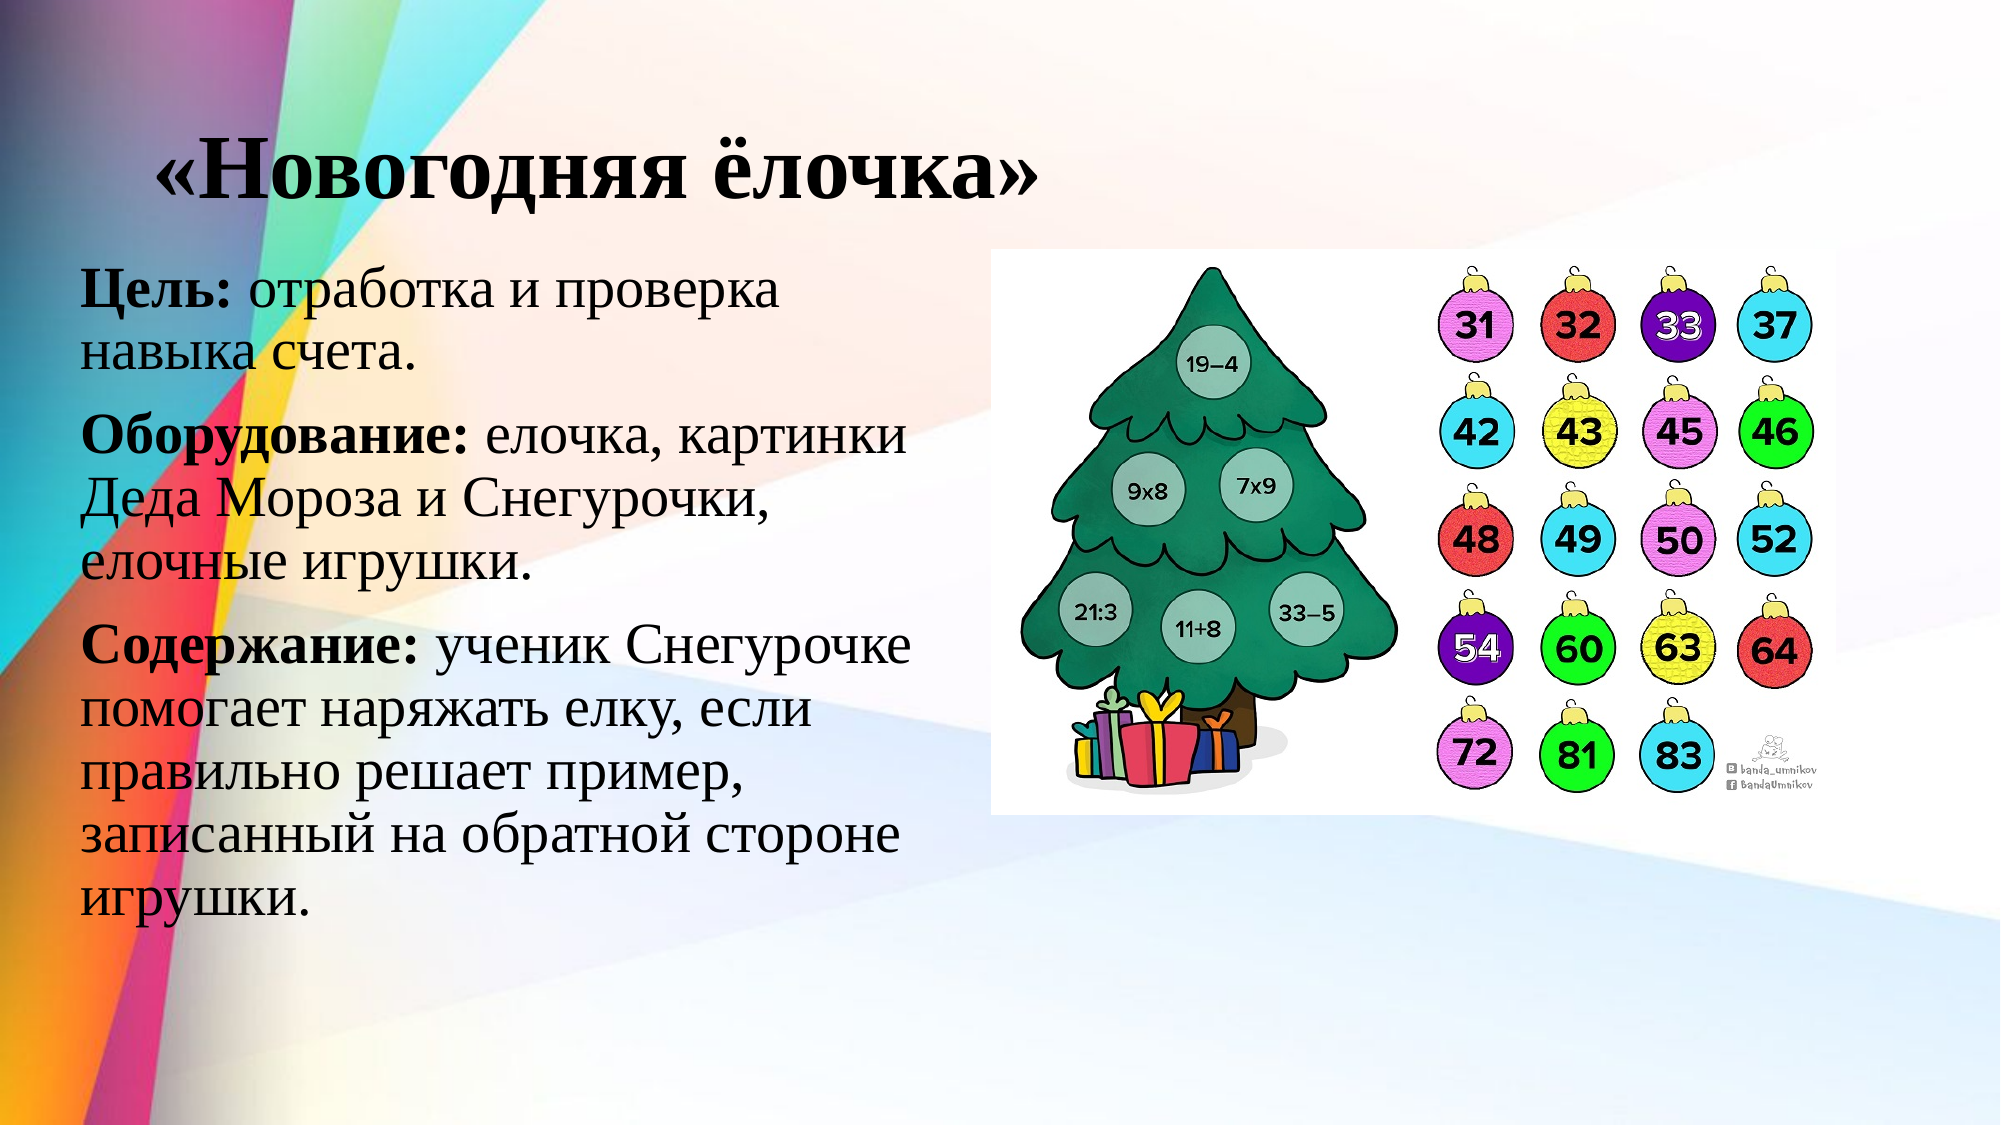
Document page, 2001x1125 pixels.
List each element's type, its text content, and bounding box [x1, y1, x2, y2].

list Цель: отработка и проверка навыка счета. Оборудование: елочка, картинки Деда Мороза и Снегурочки, елочные игрушки. Содержание: ученик Снегурочке помогает наряжать елку, если правильно решает пример, записанный на обратной стороне игрушки. [65, 249, 944, 1082]
title «Новогодняя ёлочка» [137, 59, 1863, 278]
picture [0, 0, 2001, 1125]
